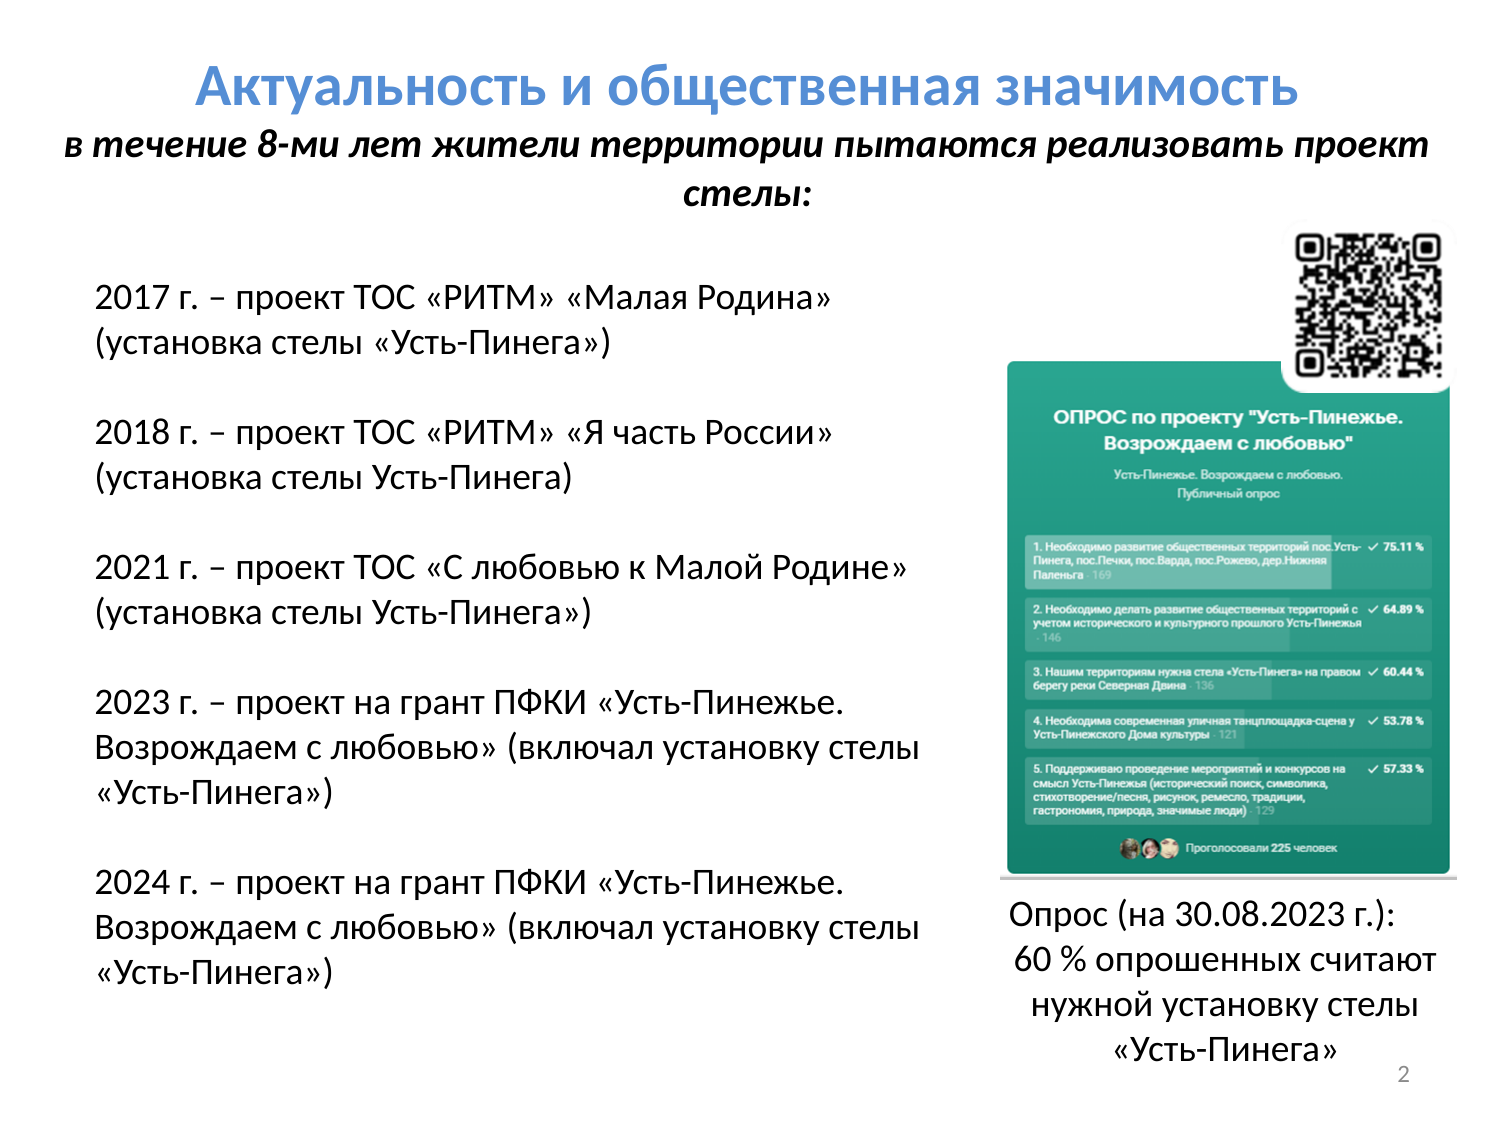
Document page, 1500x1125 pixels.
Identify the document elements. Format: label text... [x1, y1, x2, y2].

picture [1281, 219, 1457, 393]
slide_number 2 [1074, 1042, 1425, 1103]
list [1000, 357, 1457, 880]
text_box Опрос (на 30.08.2023 г.): 60 % опрошенных считают нужной установку стелы «Усть-Пинега» [994, 881, 1457, 1077]
title Актуальность и общественная значимость в течение 8-ми лет жители территории пытаются реализовать проект стелы: [35, 36, 1461, 224]
text_box 2017 г. – проект ТОС «РИТМ» «Малая Родина» (установка стелы «Усть-Пинега») 2018 г. – проект ТОС «РИТМ» «Я часть России» (установка стелы Усть-Пинега) 2021 г. – проект ТОС «С любовью к Малой Родине» (установка стелы Усть-Пинега») 2023 г. – проект на грант ПФКИ «Усть-Пинежье. Возрождаем с любовью» (включал установку стелы «Усть-Пинега») 2024 г. – проект на грант ПФКИ «Усть-Пинежье. Возрождаем с любовью» (включал установку стелы «Усть-Пинега») [79, 219, 1025, 1125]
